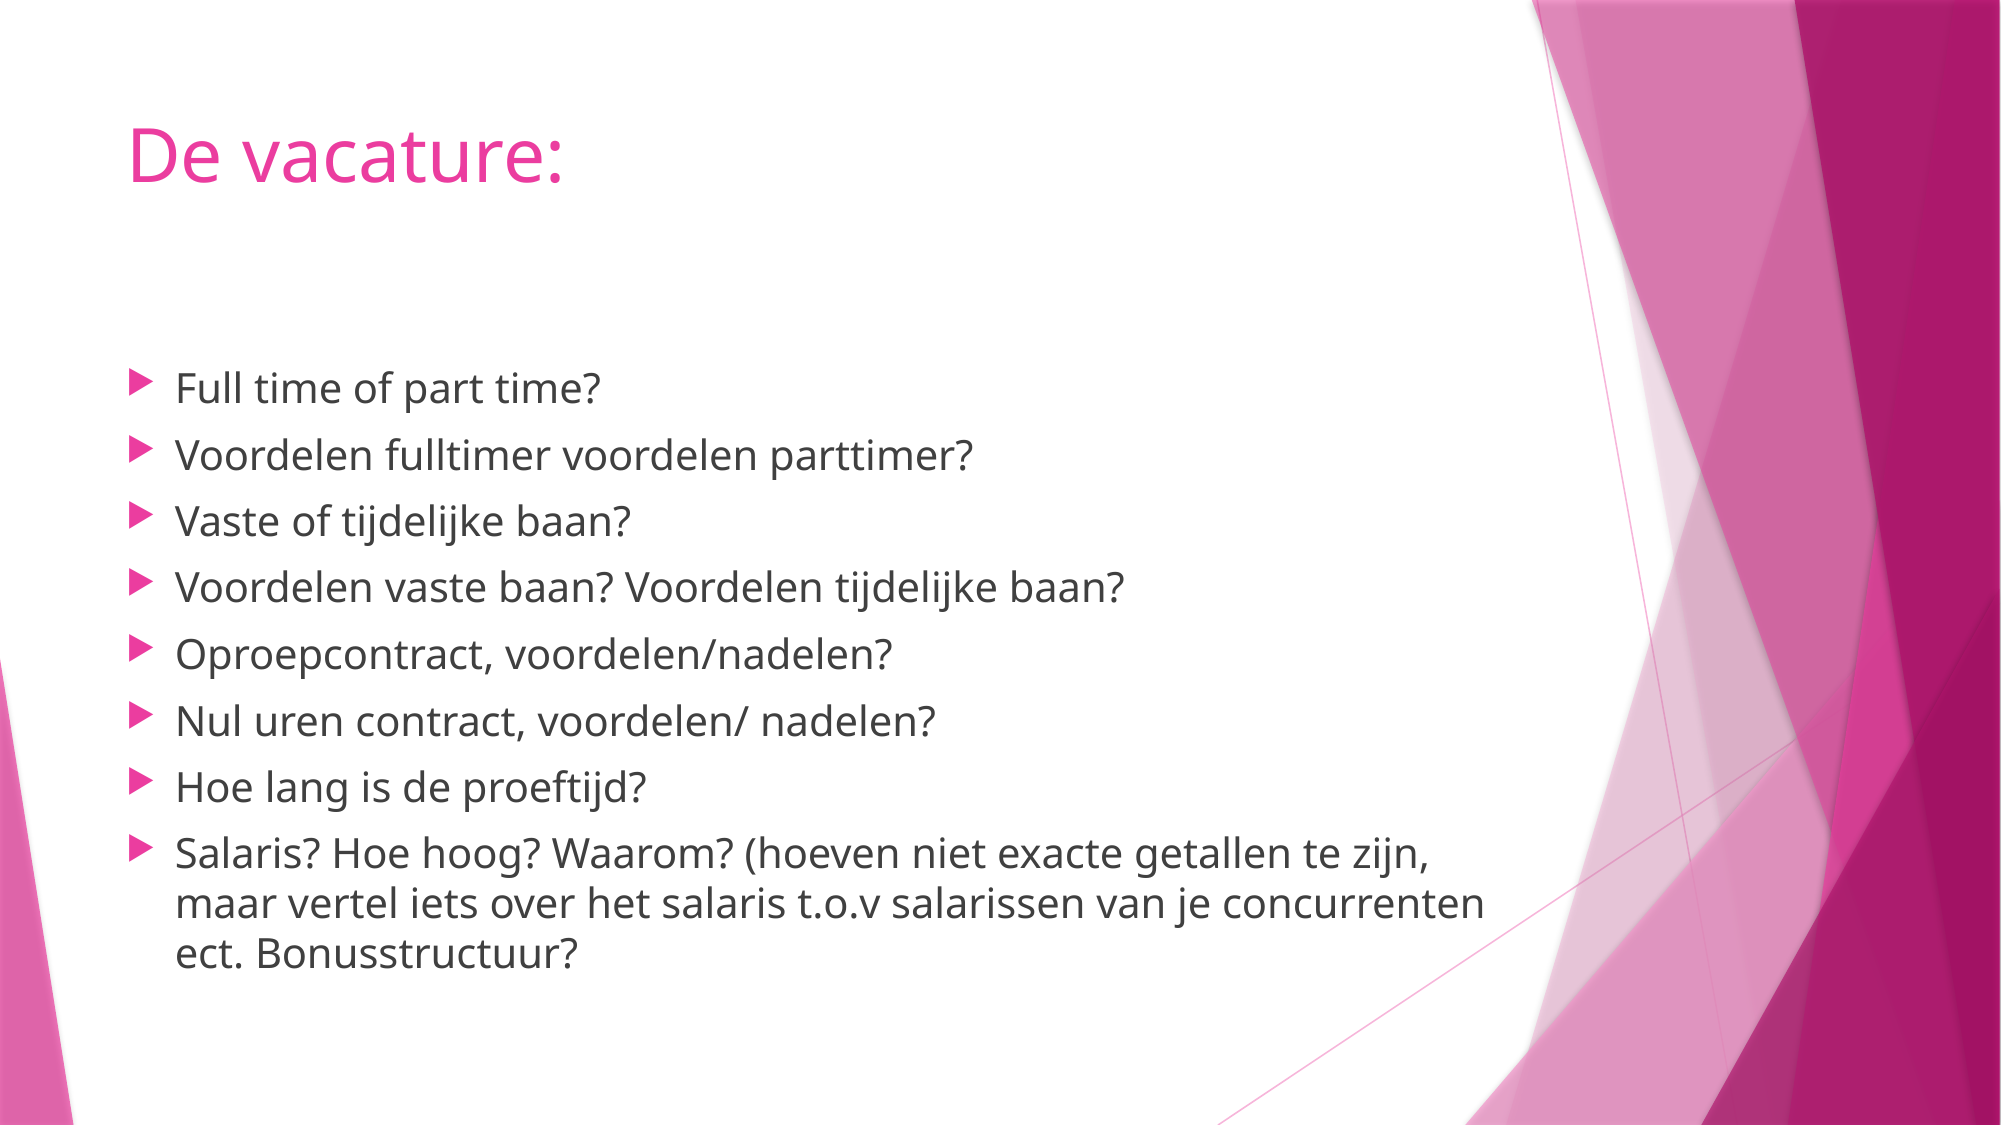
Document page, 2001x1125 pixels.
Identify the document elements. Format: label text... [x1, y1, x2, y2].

title De vacature: [111, 99, 1522, 317]
list Full time of part time? Voordelen fulltimer voordelen parttimer? Vaste of tijdelijke baan? Voordelen vaste baan? Voordelen tijdelijke baan? Oproepcontract, voordelen/nadelen? Nul uren contract, voordelen/ nadelen? Hoe lang is de proeftijd? Salaris? Hoe hoog? Waarom? (hoeven niet exacte getallen te zijn, maar vertel iets over het salaris t.o.v salarissen van je concurrenten ect. Bonusstructuur? [111, 354, 1522, 992]
